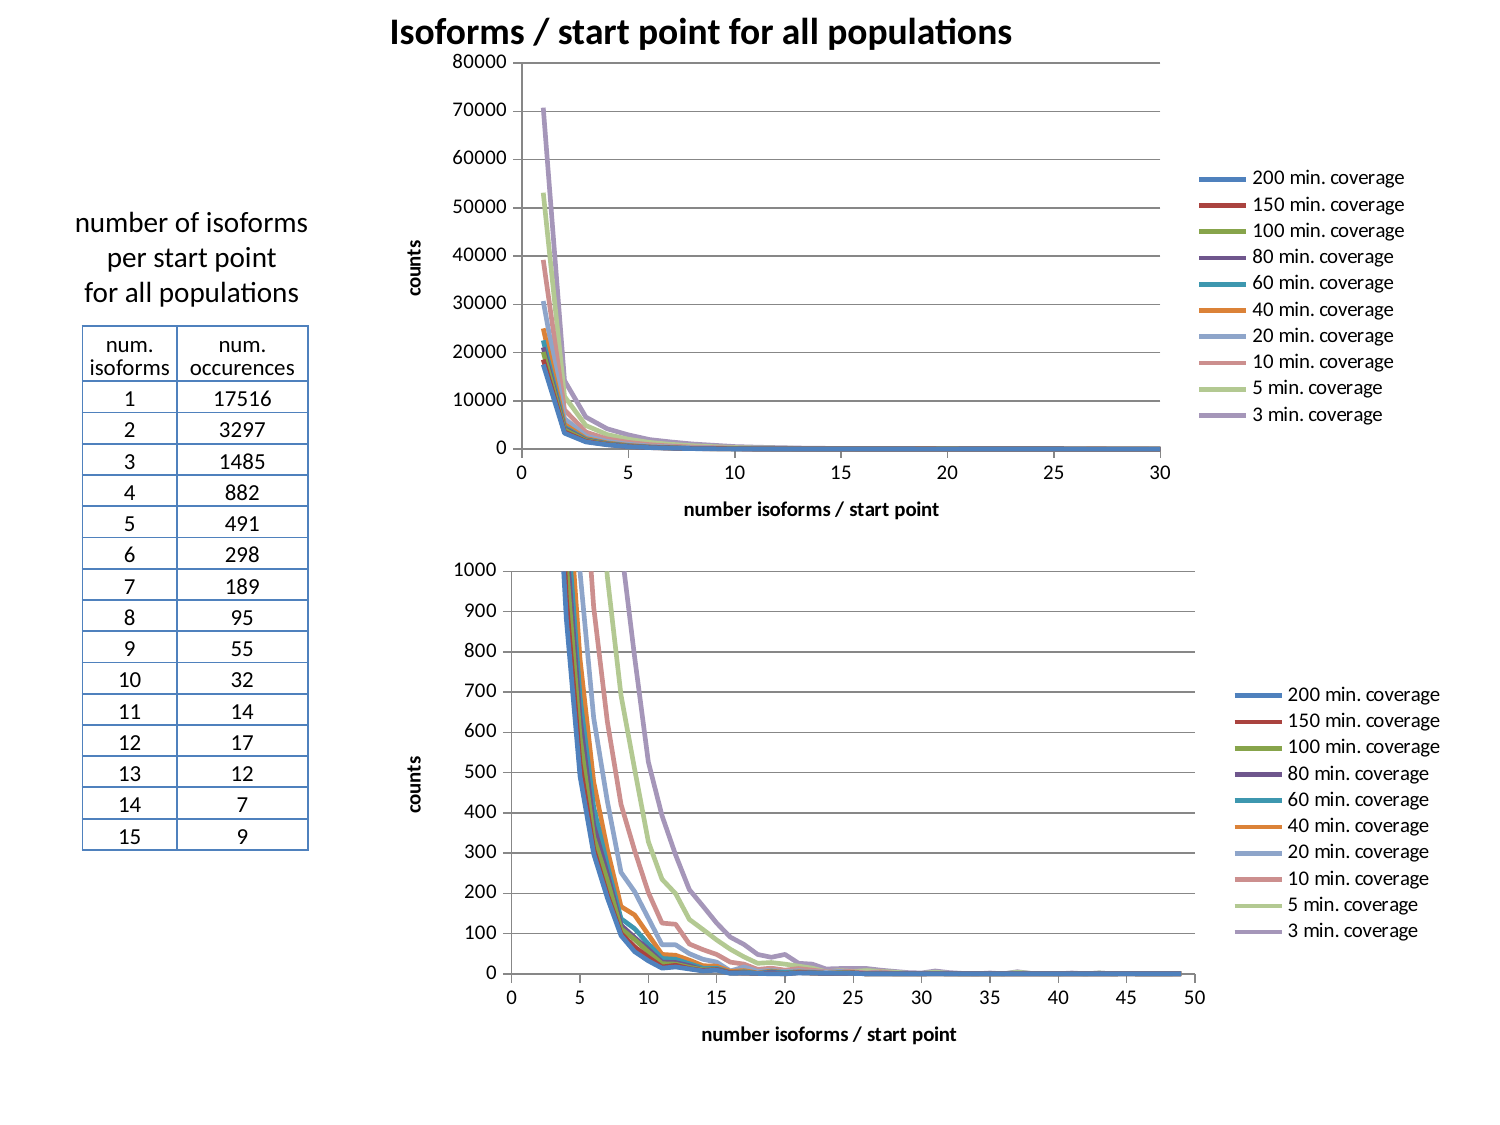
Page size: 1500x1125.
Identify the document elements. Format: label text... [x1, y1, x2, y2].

table_cell 17 [178, 726, 307, 755]
table_cell 882 [178, 476, 307, 505]
table_cell 1 [83, 382, 176, 412]
table_cell 5 [83, 507, 176, 537]
chart [371, 42, 1459, 1078]
table_cell 14 [178, 695, 307, 724]
table_cell 7 [83, 570, 176, 599]
table_cell 8 [83, 601, 176, 630]
table_cell 55 [178, 632, 307, 662]
text_box Isoforms / start point for all populations [374, 0, 1028, 41]
table_cell 2 [83, 413, 176, 443]
text_box number of isoforms per start point for all populations [60, 196, 324, 316]
table_cell 14 [83, 788, 176, 818]
table_cell 15 [83, 820, 176, 849]
table_cell 491 [178, 507, 307, 537]
table_header num. occurences [178, 327, 307, 380]
table_cell 3 [83, 445, 176, 474]
table_header num. isoforms [83, 327, 176, 380]
table_cell 12 [83, 726, 176, 755]
table_cell 11 [83, 695, 176, 724]
table_cell 95 [178, 601, 307, 630]
table_cell 298 [178, 538, 307, 568]
table_cell 3297 [178, 413, 307, 443]
table_cell 9 [178, 820, 307, 849]
table_cell 9 [83, 632, 176, 662]
table_cell 6 [83, 538, 176, 568]
table_cell 1485 [178, 445, 307, 474]
table_cell 12 [178, 757, 307, 786]
table_cell 189 [178, 570, 307, 599]
table_cell 7 [178, 788, 307, 818]
table_cell 17516 [178, 382, 307, 412]
table_cell 32 [178, 663, 307, 693]
table_cell 10 [83, 663, 176, 693]
table_cell 13 [83, 757, 176, 786]
table_cell 4 [83, 476, 176, 505]
